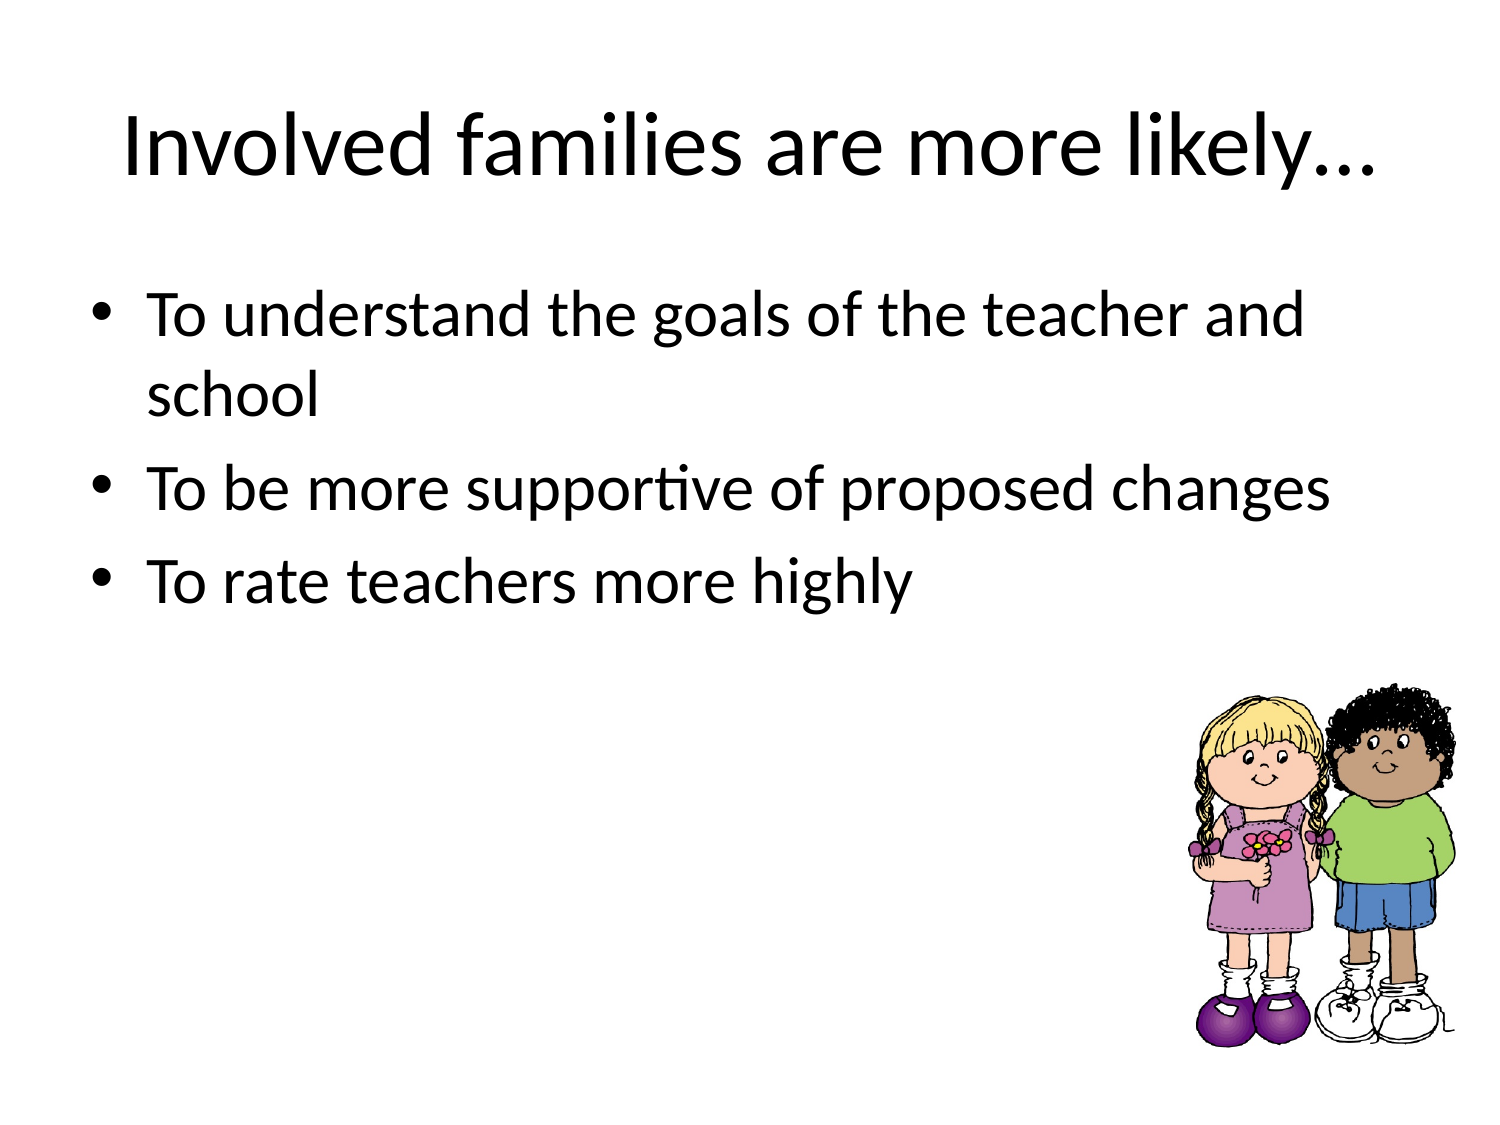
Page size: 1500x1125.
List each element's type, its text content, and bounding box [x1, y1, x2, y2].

list To understand the goals of the teacher and school To be more supportive of proposed changes To rate teachers more highly [75, 262, 1425, 1005]
picture [990, 683, 1500, 1048]
title Involved families are more likely… [75, 45, 1425, 233]
